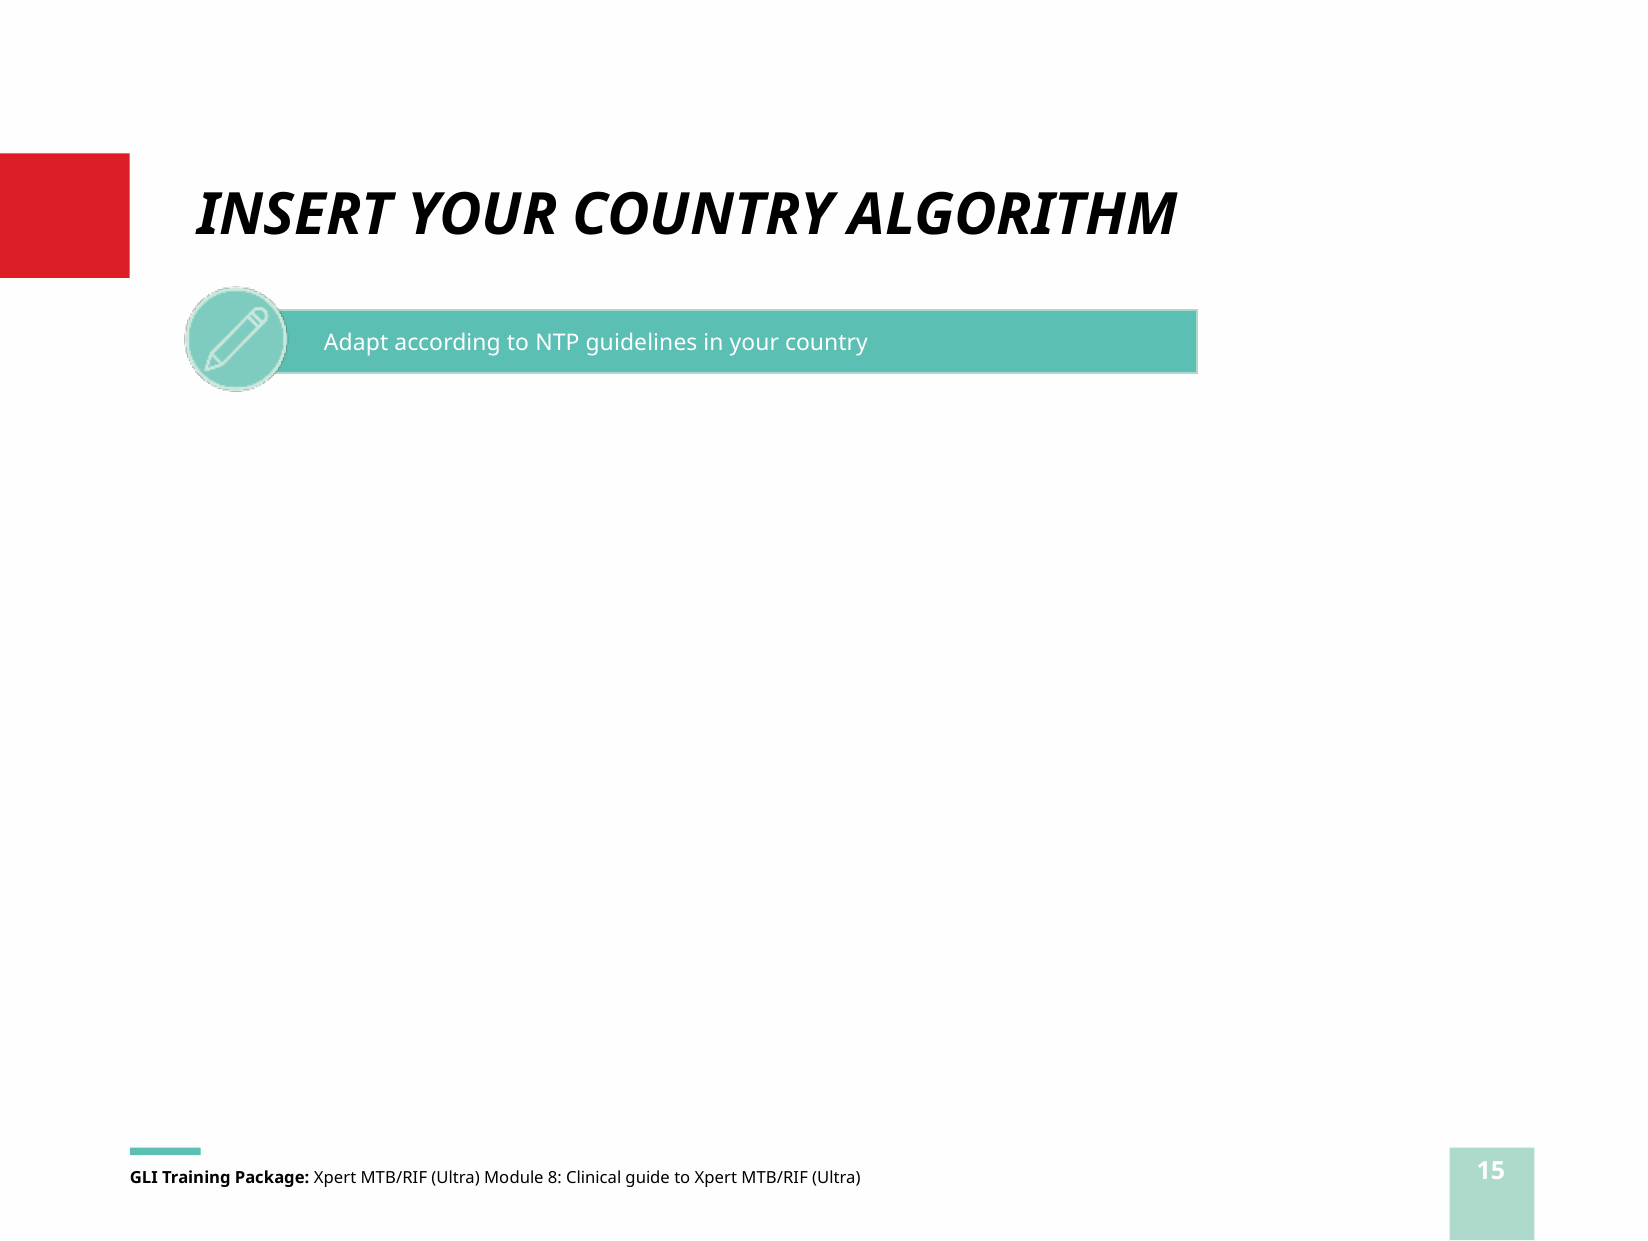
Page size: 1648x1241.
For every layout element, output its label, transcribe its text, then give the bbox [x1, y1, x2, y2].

title INSERT YOUR COUNTRY ALGORITHM [197, 153, 1450, 278]
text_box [180, 282, 1325, 395]
